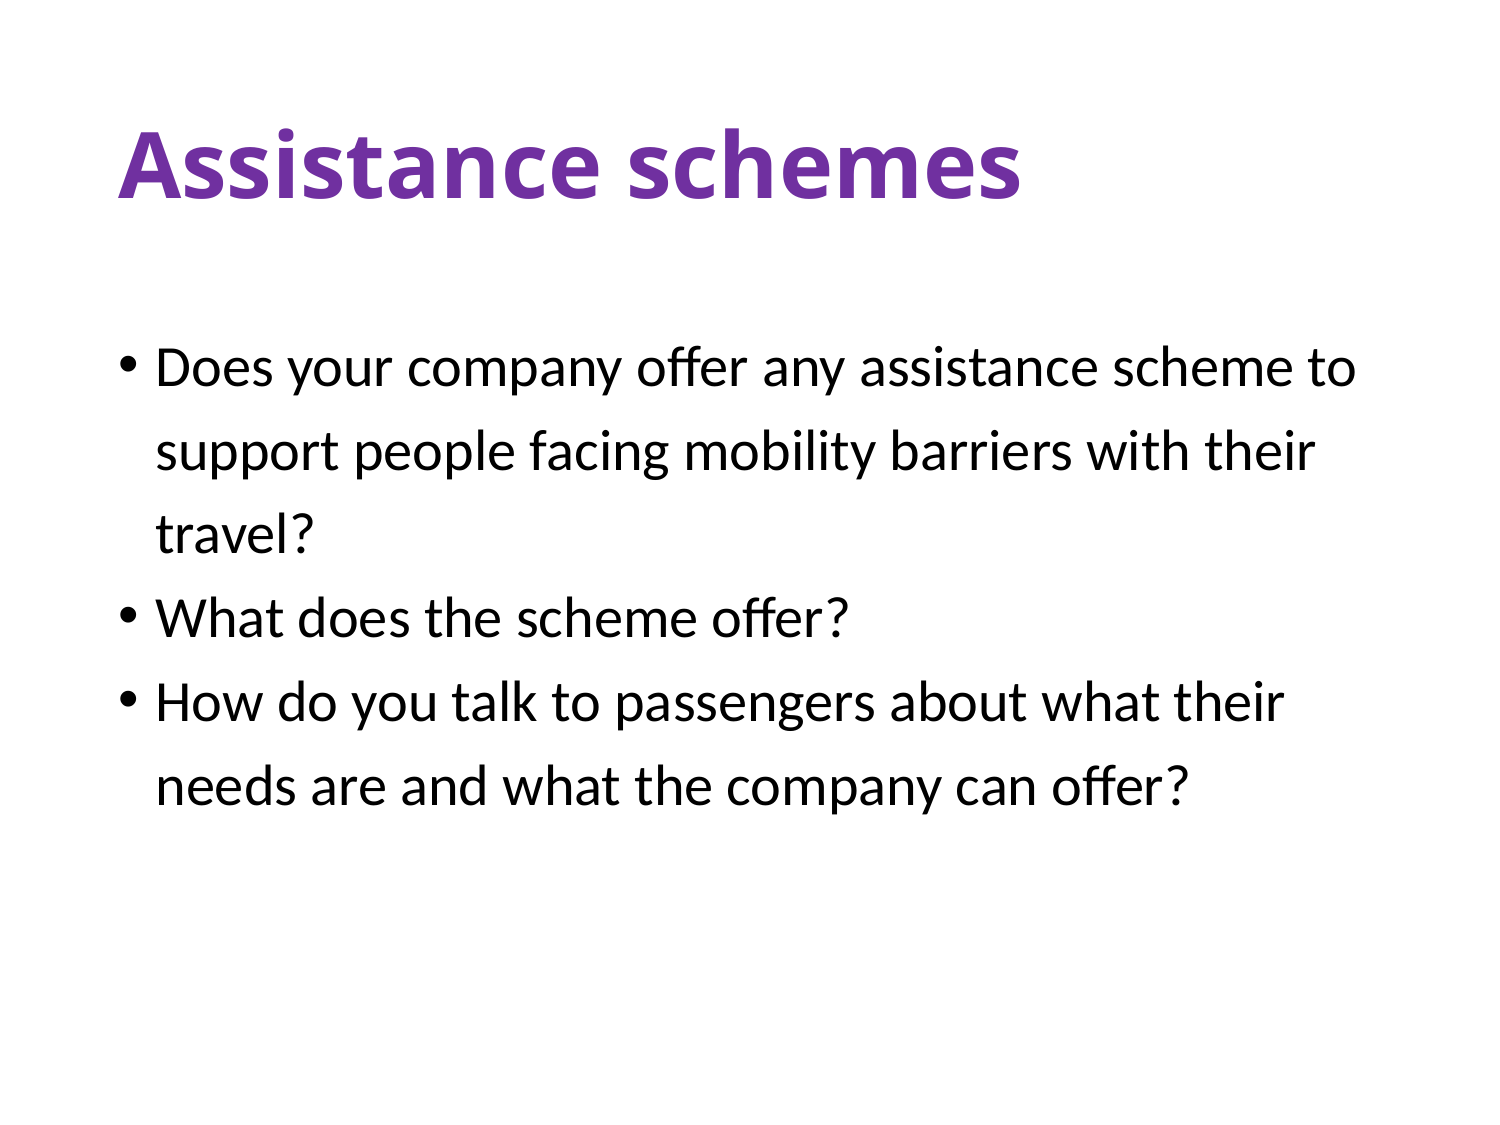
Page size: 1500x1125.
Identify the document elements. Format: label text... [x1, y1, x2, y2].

list Does your company offer any assistance scheme to support people facing mobility barriers with their travel? What does the scheme offer? How do you talk to passengers about what their needs are and what the company can offer? [103, 306, 1397, 1021]
title Assistance schemes [103, 59, 1397, 278]
